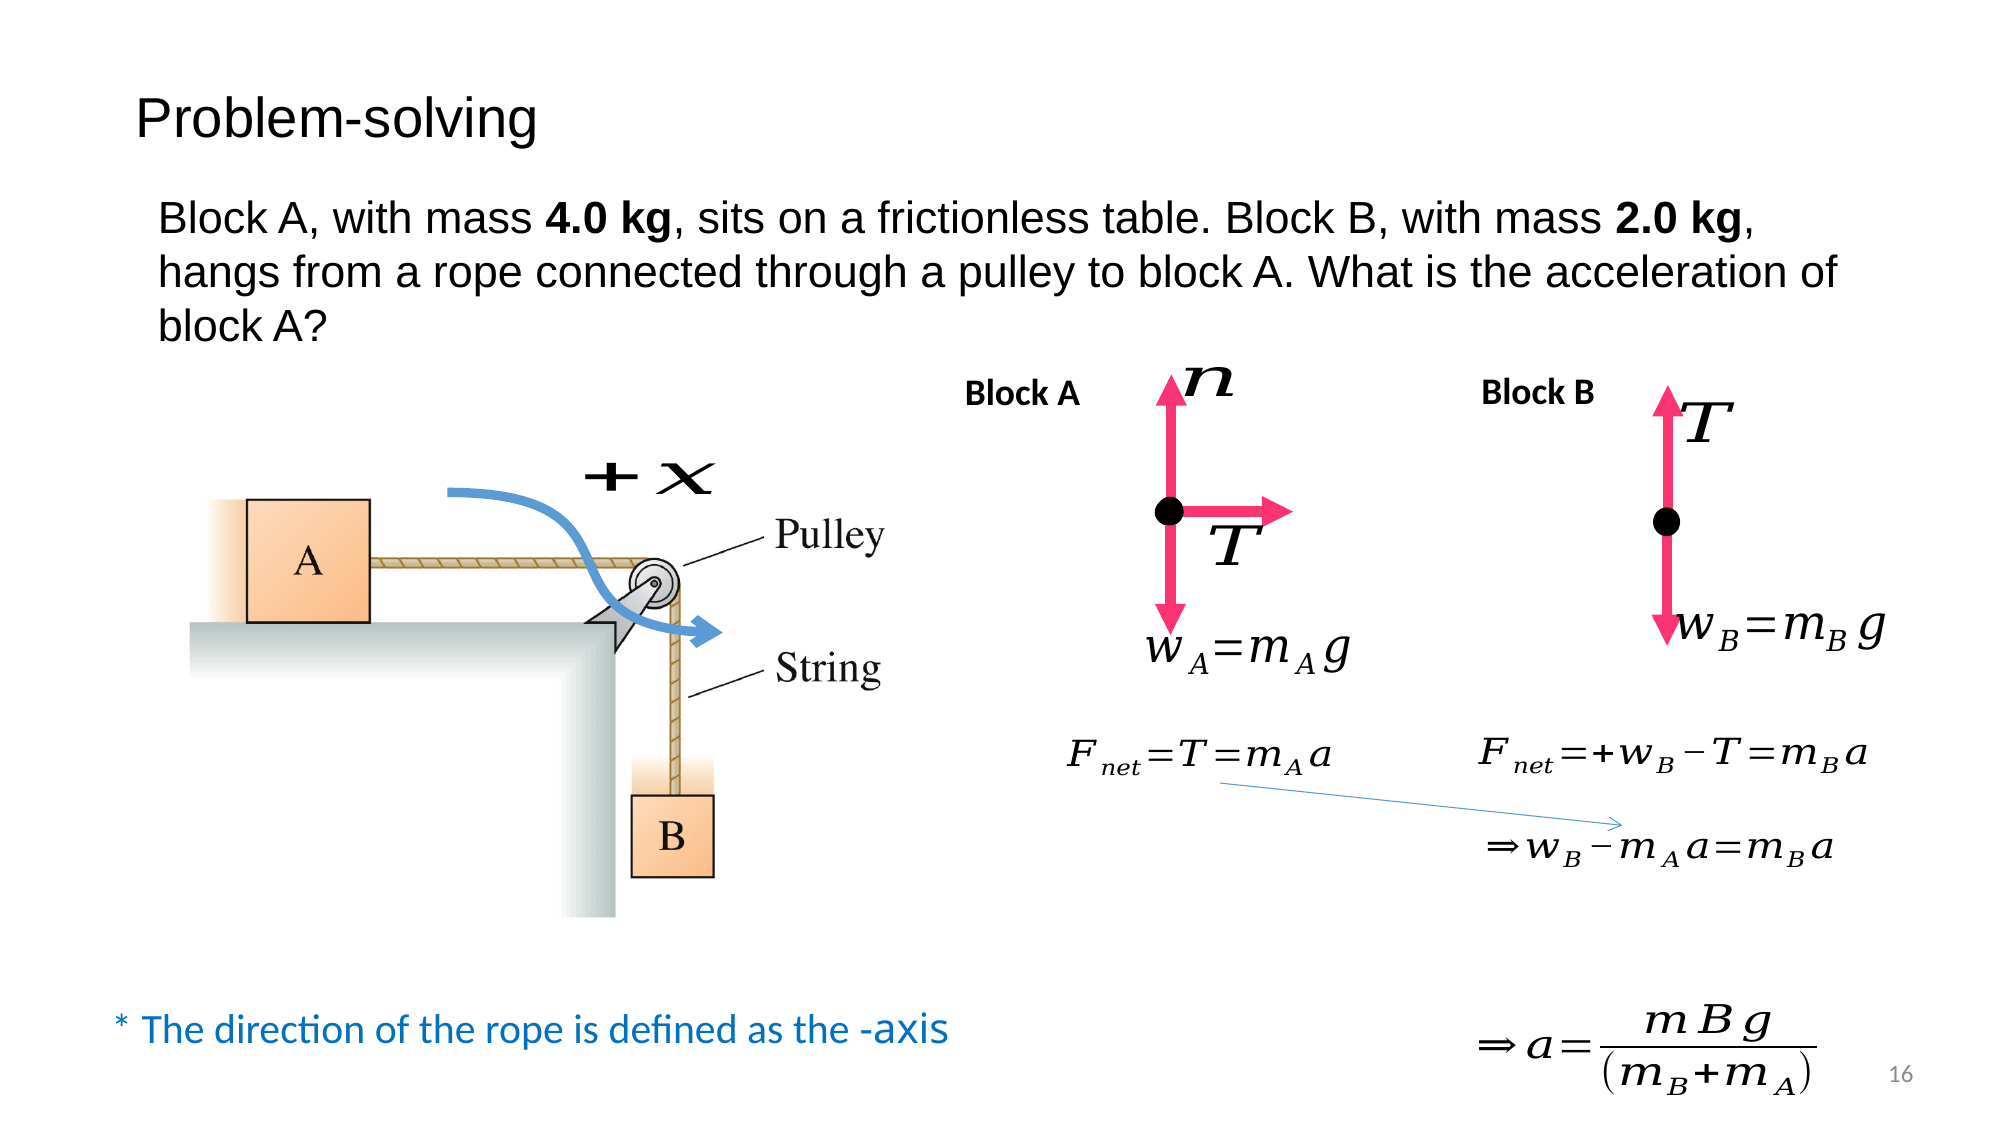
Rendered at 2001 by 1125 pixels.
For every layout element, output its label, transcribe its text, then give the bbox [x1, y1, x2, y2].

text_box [1220, 782, 1623, 826]
text_box Block A, with mass 4.0 kg, sits on a frictionless table. Block B, with mass 2.0 kg, hangs from a rope connected through a pulley to block A. What is the acceleration of block A? [157, 188, 1863, 356]
text_box Problem-solving [135, 81, 892, 159]
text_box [1465, 359, 1887, 659]
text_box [949, 348, 1352, 681]
slide_number 16 [1840, 1042, 1929, 1103]
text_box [96, 442, 1142, 1060]
